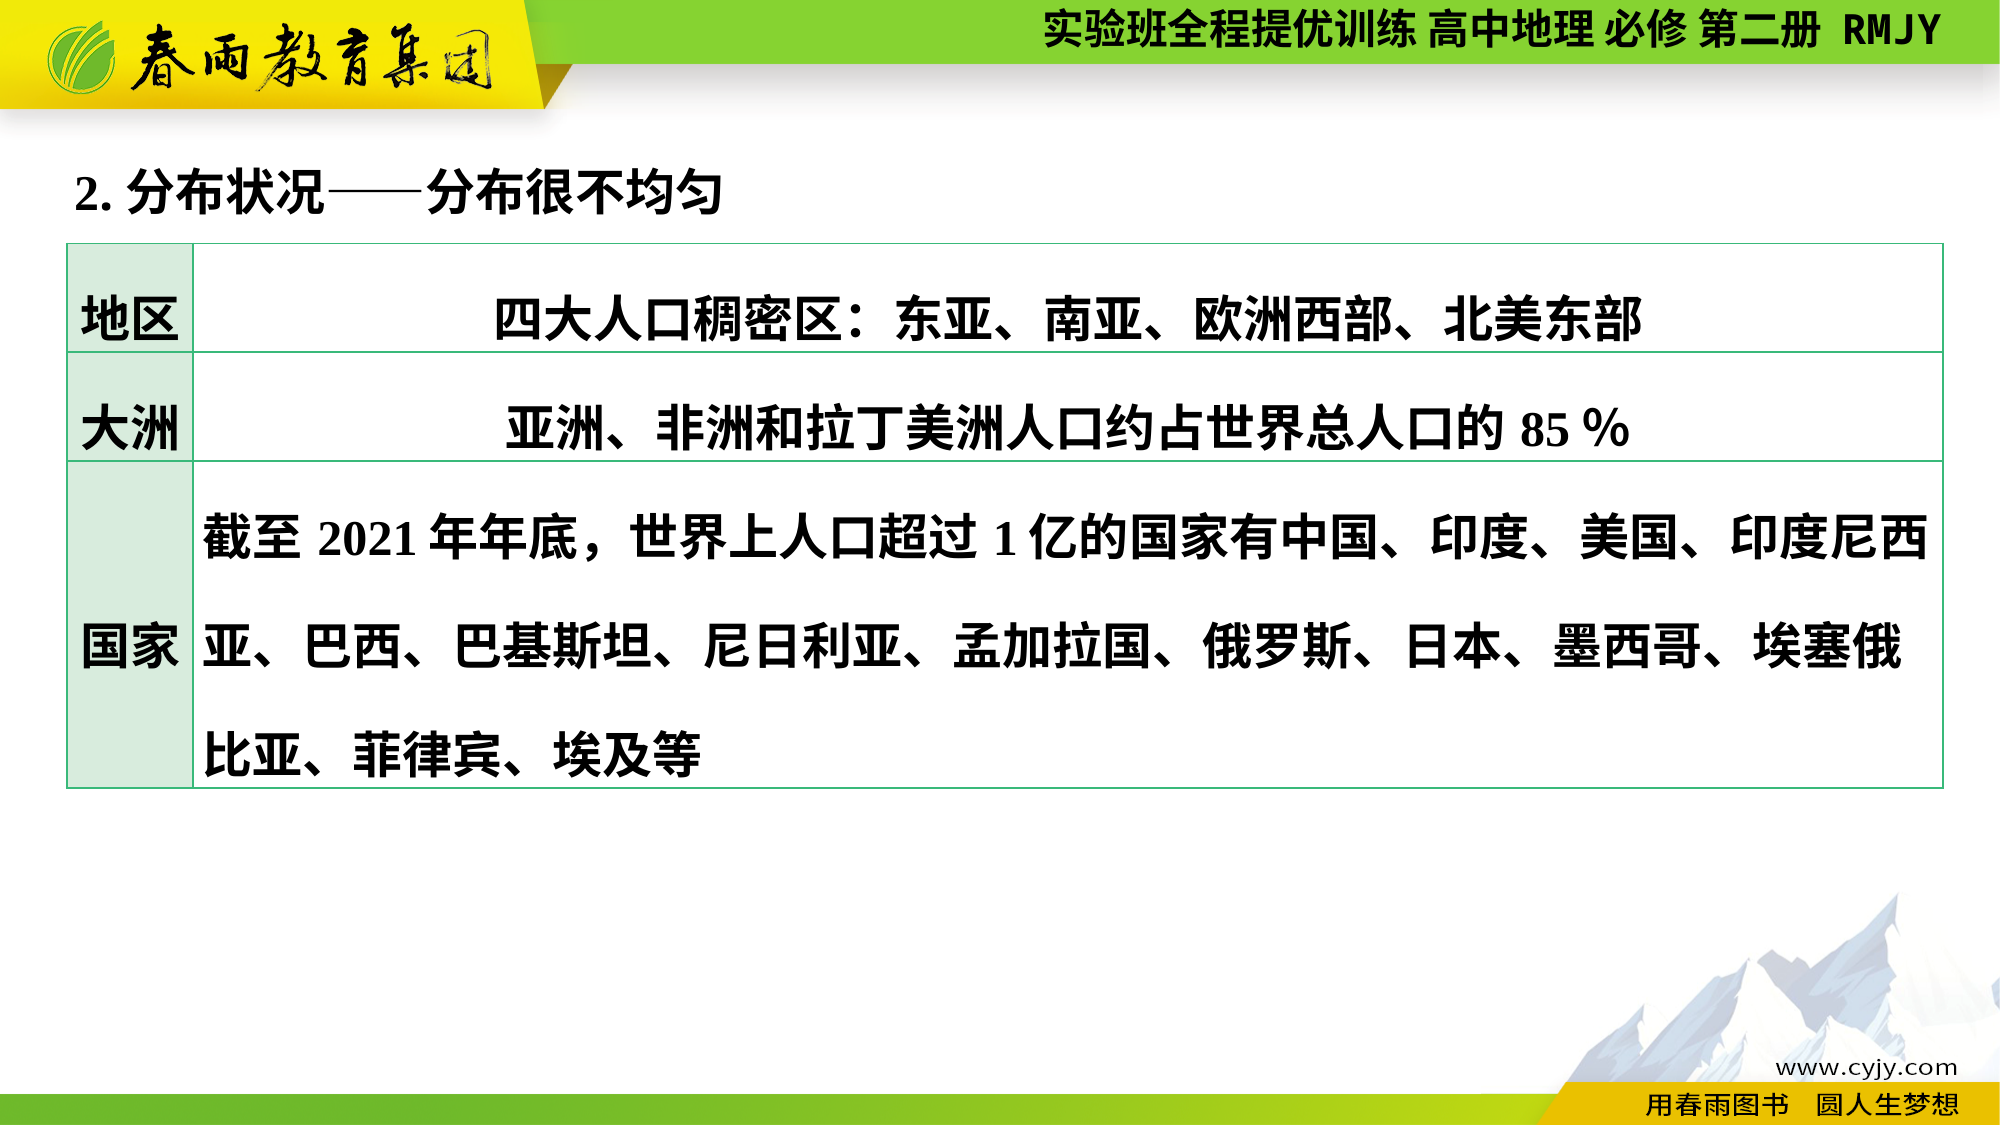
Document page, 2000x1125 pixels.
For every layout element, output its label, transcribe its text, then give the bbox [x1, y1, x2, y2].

table_cell 截至2021年年底，世界上人口超过1亿的国家有中国、印度、美国、印度尼西亚、巴西、巴基斯坦、尼日利亚、孟加拉国、俄罗斯、日本、墨西哥、埃塞俄比亚、菲律宾、埃及等 [194, 462, 1942, 787]
table_header 四大人口稠密区：东亚、南亚、欧洲西部、北美东部 [194, 244, 1942, 351]
list 2.分布状况——分布很不均匀 [59, 122, 1944, 217]
table_cell 国家 [68, 462, 192, 787]
table_cell 大洲 [68, 353, 192, 460]
picture [0, 0, 2000, 1125]
table_cell 亚洲、非洲和拉丁美洲人口约占世界总人口的85％ [194, 353, 1942, 460]
table_header 地区 [68, 244, 192, 351]
